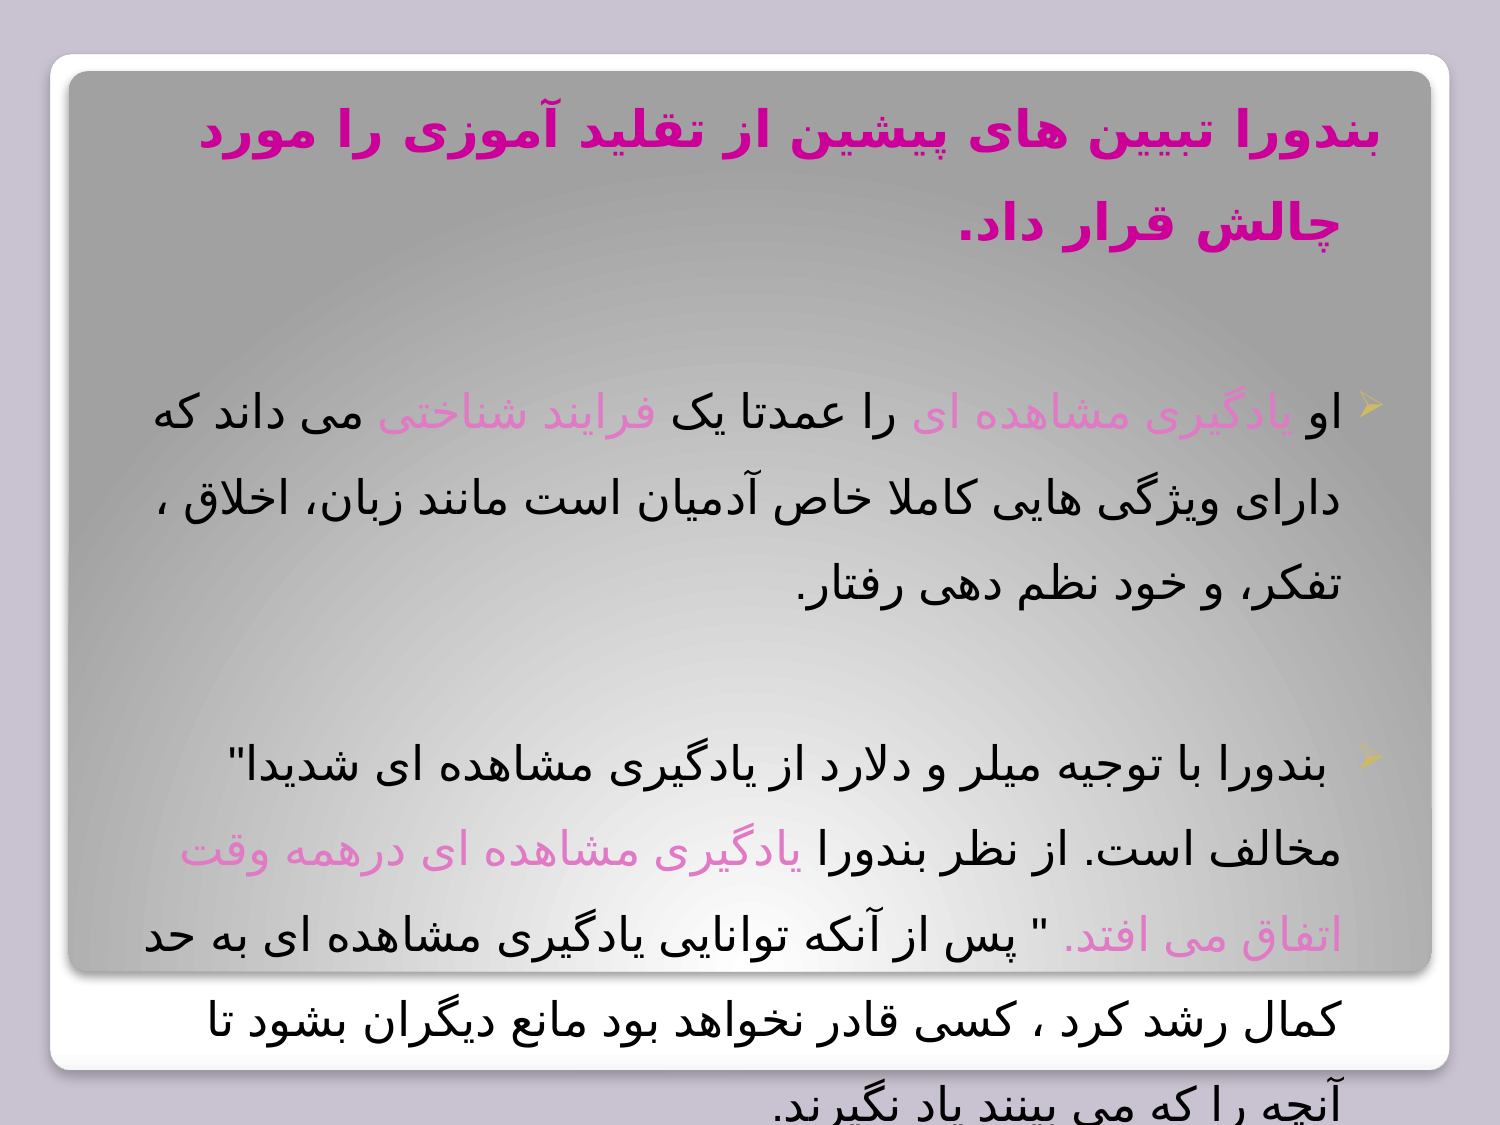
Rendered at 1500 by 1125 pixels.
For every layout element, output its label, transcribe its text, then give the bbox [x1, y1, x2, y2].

list بندورا تبیین های پیشین از تقلید آموزی را مورد چالش قرار داد. او یادگیری مشاهده ای را عمدتا یک فرایند شناختی می داند که دارای ویژگی هایی کاملا خاص آدمیان است مانند زبان، اخلاق ، تفکر، و خود نظم دهی رفتار. بندورا با توجیه میلر و دلارد از یادگیری مشاهده ای شدیدا" مخالف است. از نظر بندورا یادگیری مشاهده ای درهمه وقت اتفاق می افتد. " پس از آنکه توانایی یادگیری مشاهده ای به حد کمال رشد کرد ، کسی قادر نخواهد بود مانع دیگران بشود تا آنچه را که می بینند یاد نگیرند. [99, 50, 1400, 1125]
